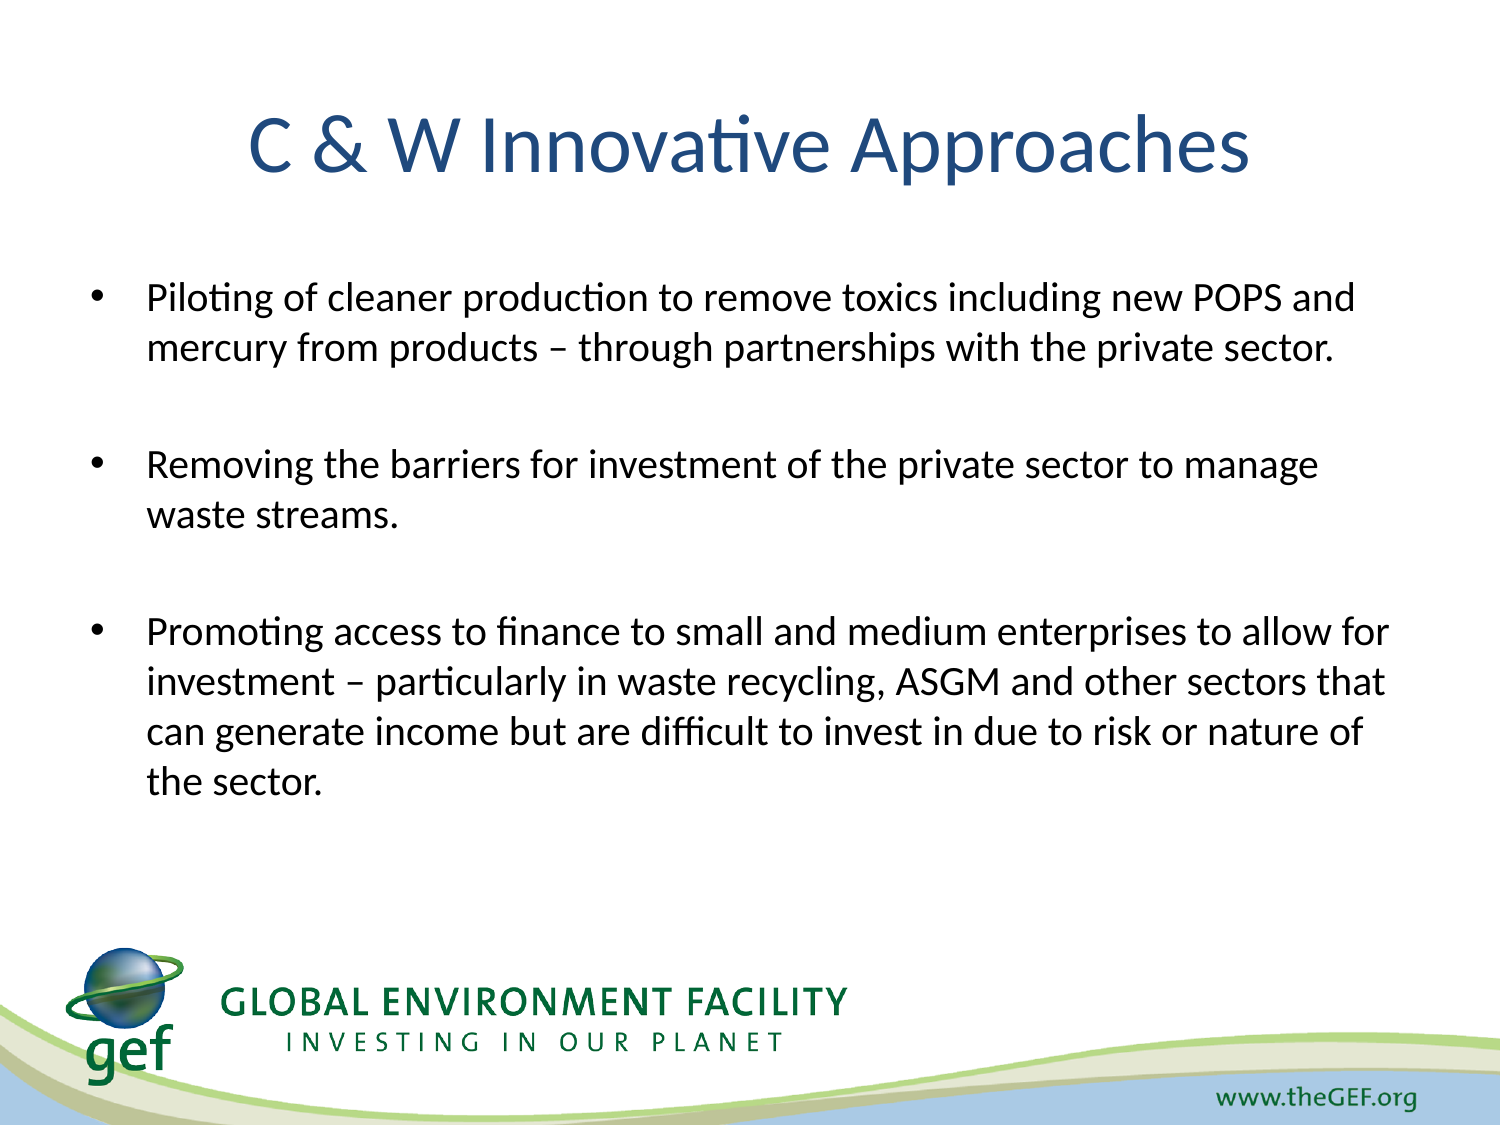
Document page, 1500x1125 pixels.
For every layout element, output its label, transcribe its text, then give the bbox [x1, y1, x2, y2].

picture [0, 920, 1500, 1125]
title C & W Innovative Approaches [74, 44, 1426, 233]
list Piloting of cleaner production to remove toxics including new POPS and mercury from products – through partnerships with the private sector. Removing the barriers for investment of the private sector to manage waste streams. Promoting access to finance to small and medium enterprises to allow for investment – particularly in waste recycling, ASGM and other sectors that can generate income but are difficult to invest in due to risk or nature of the sector. [74, 262, 1426, 1006]
